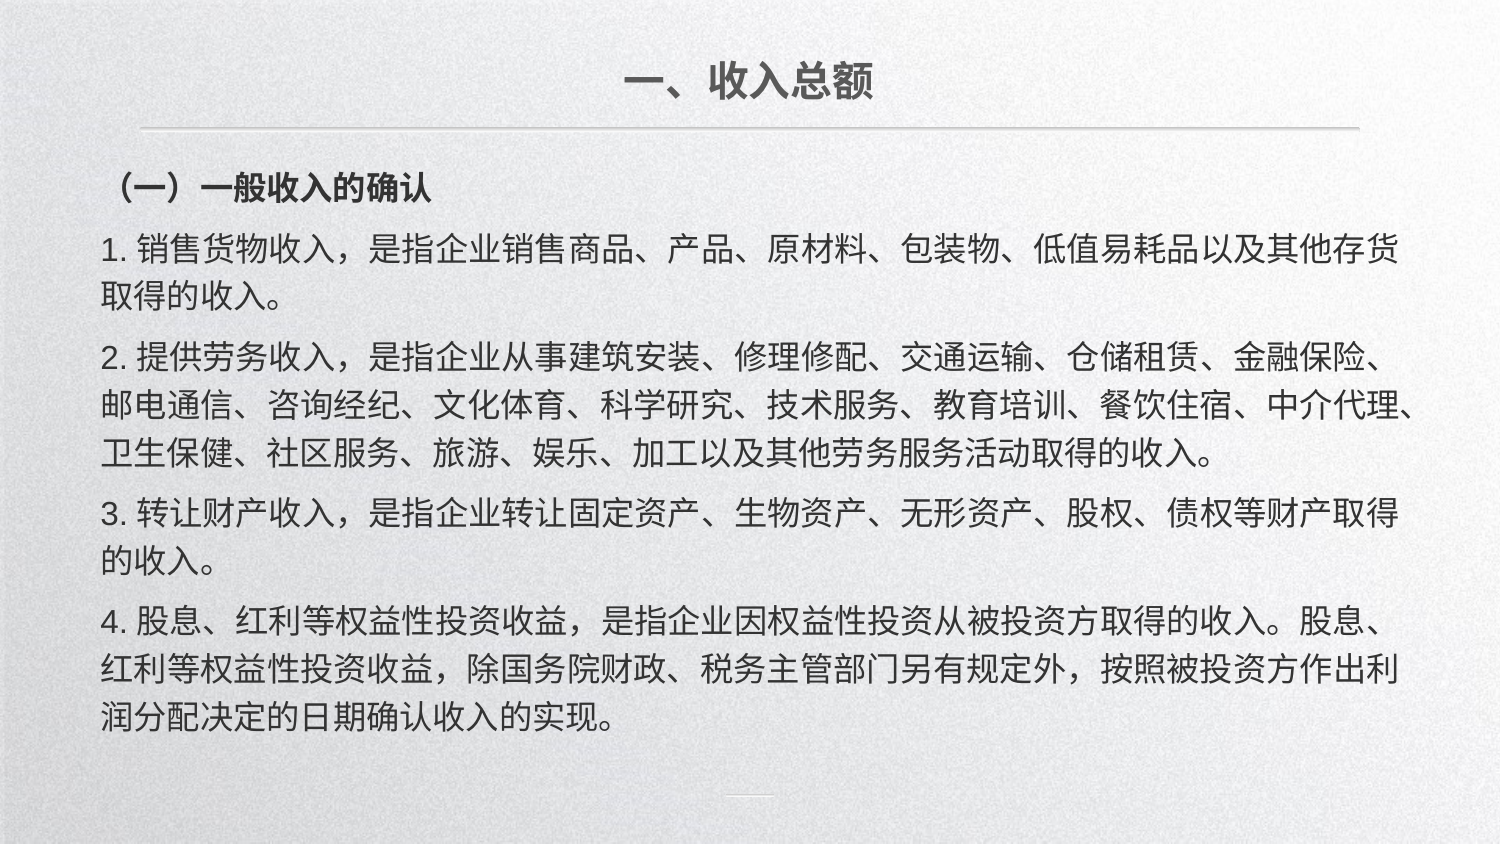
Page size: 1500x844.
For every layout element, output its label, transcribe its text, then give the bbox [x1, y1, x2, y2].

text_box 一、收入总额 [459, 49, 1038, 111]
picture [0, 0, 1500, 844]
text_box （一）一般收入的确认 1.销售货物收入，是指企业销售商品、产品、原材料、包装物、低值易耗品以及其他存货取得的收入。 2.提供劳务收入，是指企业从事建筑安装、修理修配、交通运输、仓储租赁、金融保险、邮电通信、咨询经纪、文化体育、科学研究、技术服务、教育培训、餐饮住宿、中介代理、卫生保健、社区服务、旅游、娱乐、加工以及其他劳务服务活动取得的收入。 3.转让财产收入，是指企业转让固定资产、生物资产、无形资产、股权、债权等财产取得的收入。 4.股息、红利等权益性投资收益，是指企业因权益性投资从被投资方取得的收入。股息、红利等权益性投资收益，除国务院财政、税务主管部门另有规定外，按照被投资方作出利润分配决定的日期确认收入的实现。 [100, 159, 1400, 737]
